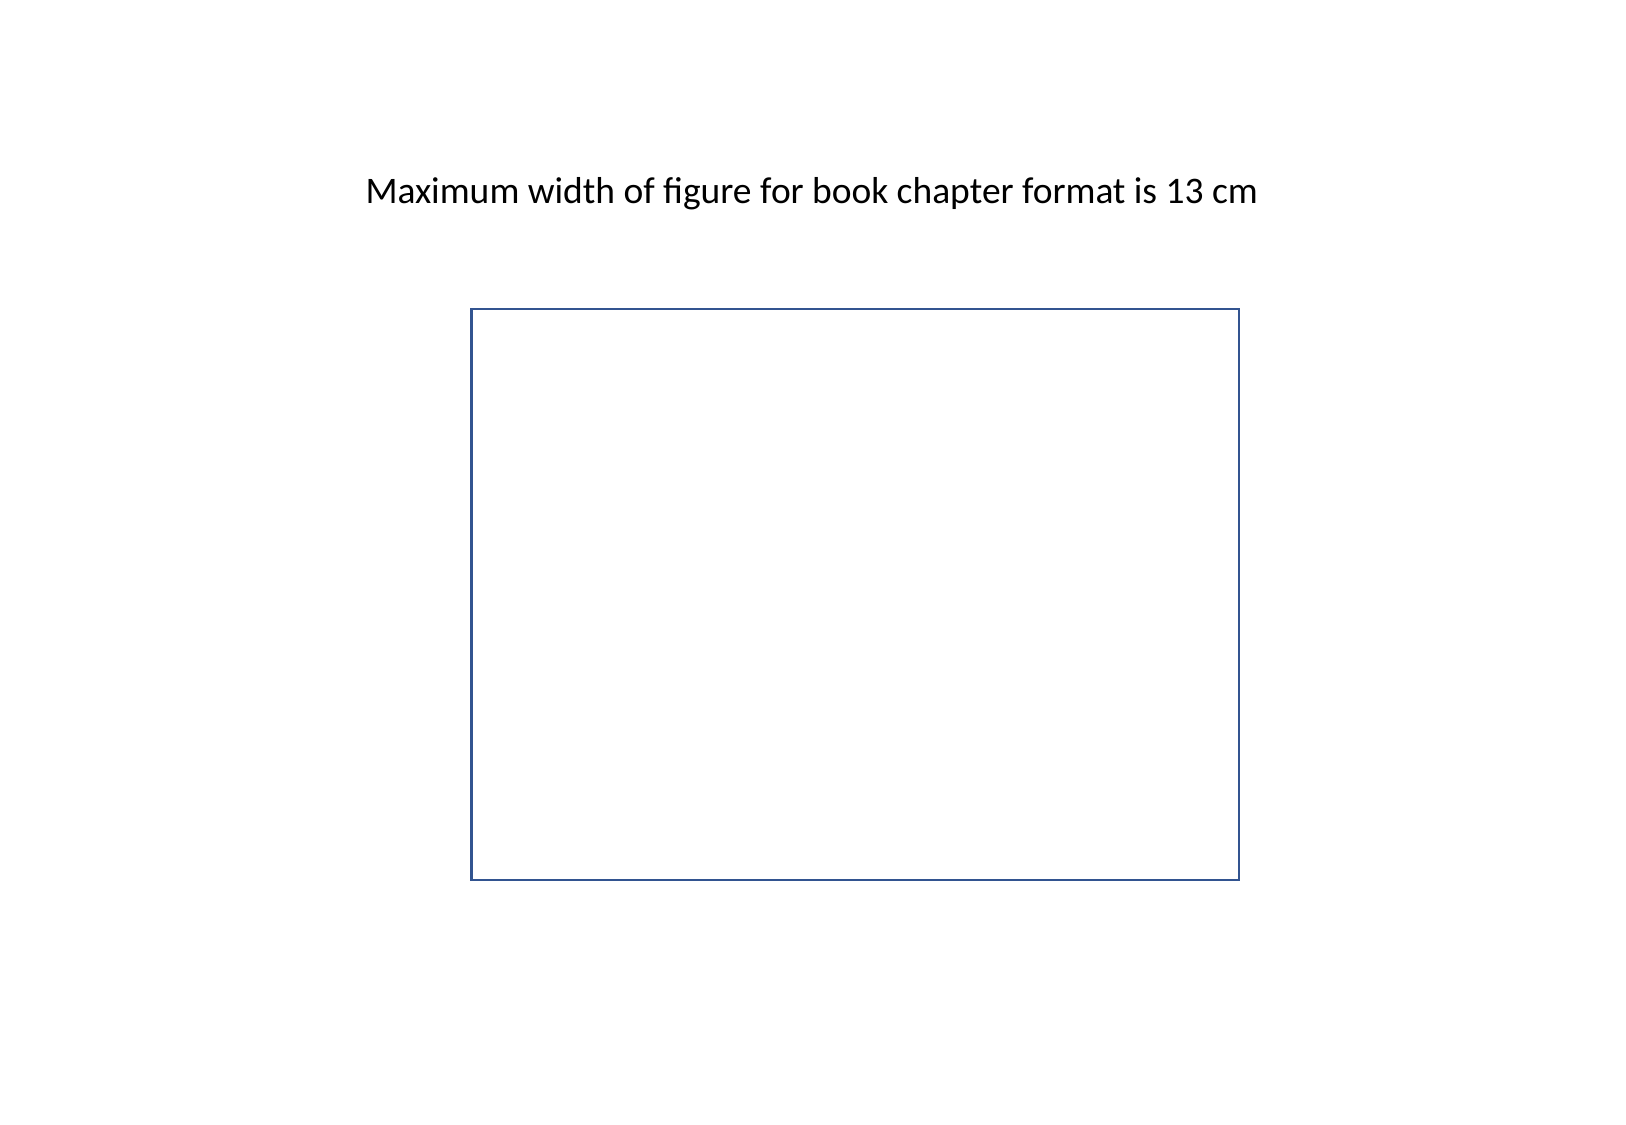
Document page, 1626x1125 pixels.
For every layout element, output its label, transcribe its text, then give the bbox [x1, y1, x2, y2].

text_box Maximum width of figure for book chapter format is 13 cm [350, 158, 1274, 219]
text_box [470, 308, 1240, 881]
